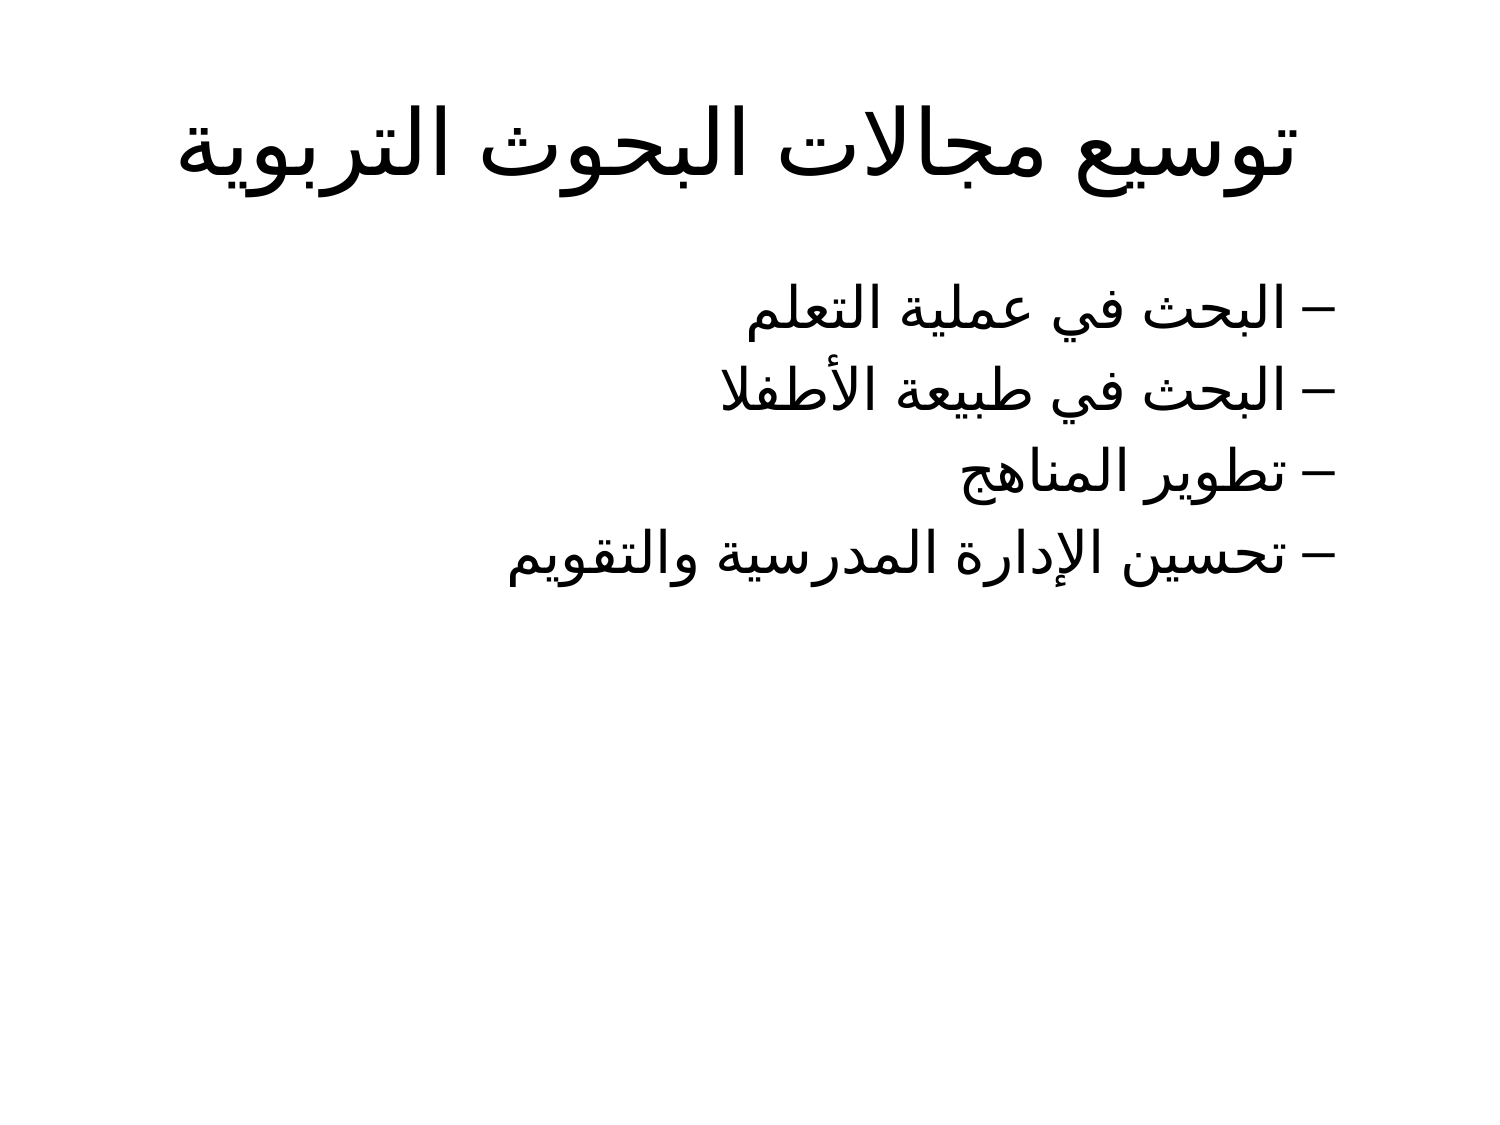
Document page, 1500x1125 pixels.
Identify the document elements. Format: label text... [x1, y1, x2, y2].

list البحث في عملية التعلم البحث في طبيعة الأطفلا تطوير المناهج تحسين الإدارة المدرسية والتقويم [75, 262, 1425, 1005]
title توسيع مجالات البحوث التربوية [75, 45, 1425, 233]
